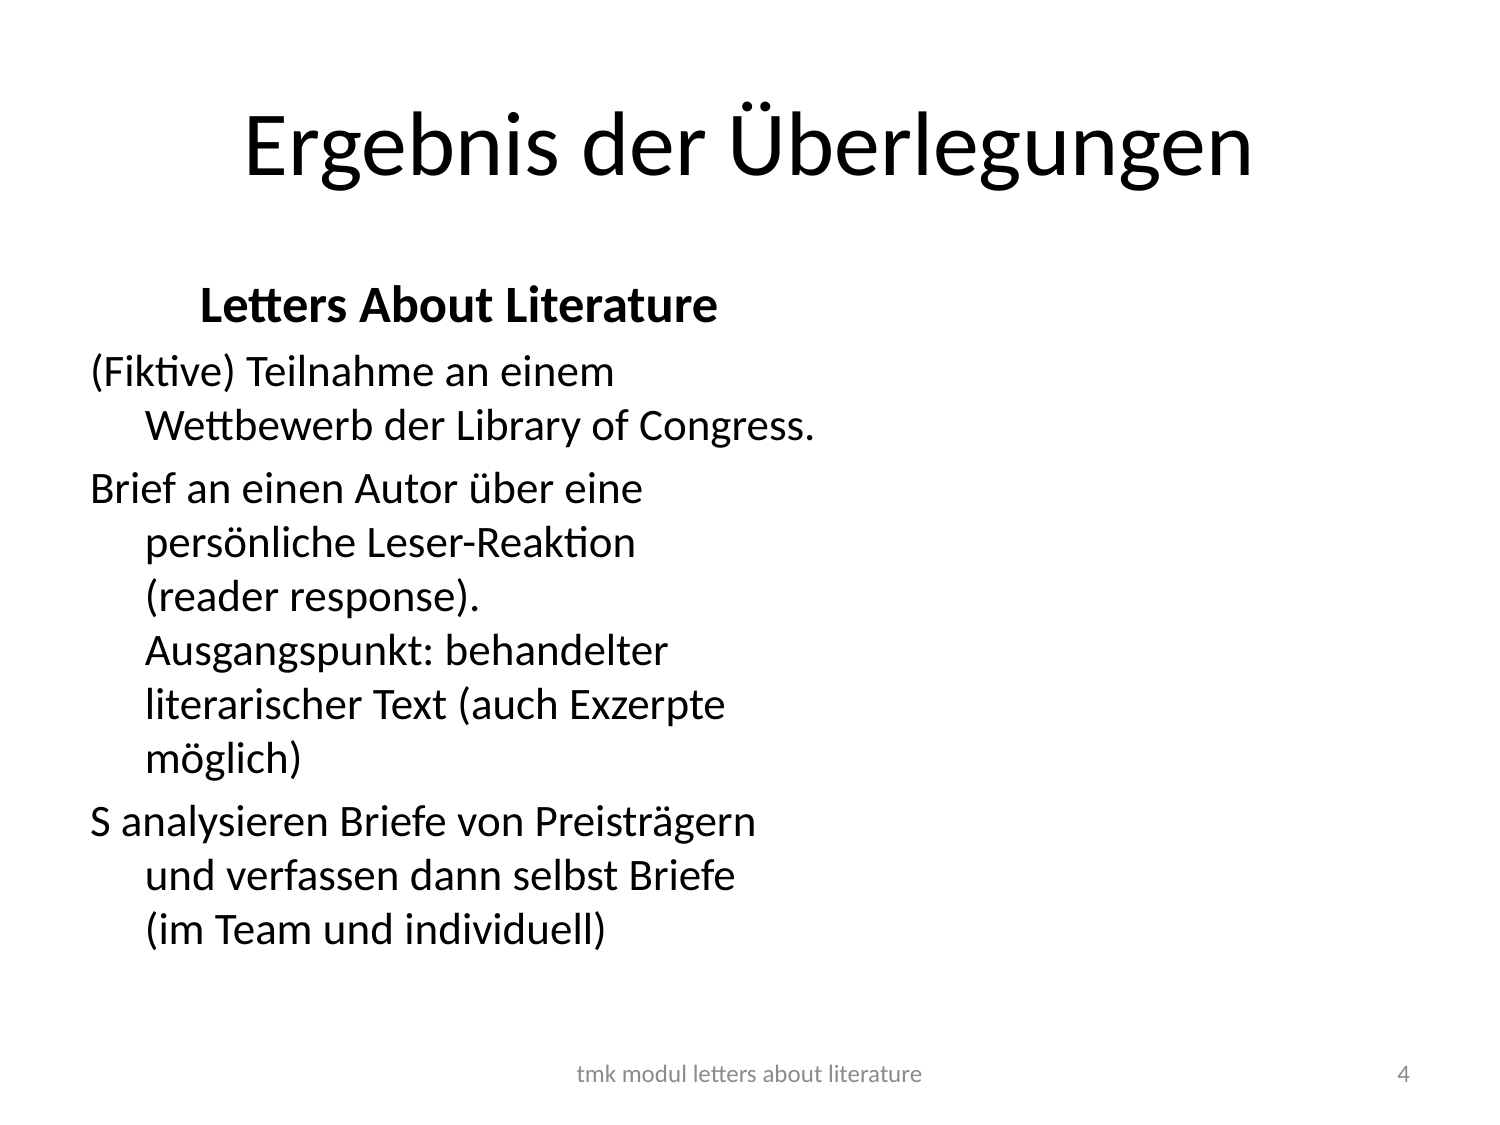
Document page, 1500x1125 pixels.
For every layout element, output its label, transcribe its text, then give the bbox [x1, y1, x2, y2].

title Ergebnis der Überlegungen [75, 45, 1425, 233]
list Letters About Literature (Fiktive) Teilnahme an einem Wettbewerb der Library of Congress. Brief an einen Autor über eine persönliche Leser-Reaktion (reader response). Ausgangspunkt: behandelter literarischer Text (auch Exzerpte möglich) S analysieren Briefe von Preisträgern und verfassen dann selbst Briefe (im Team und individuell) [75, 262, 844, 1005]
footer tmk modul letters about literature [512, 1042, 988, 1103]
slide_number 4 [1074, 1042, 1425, 1103]
